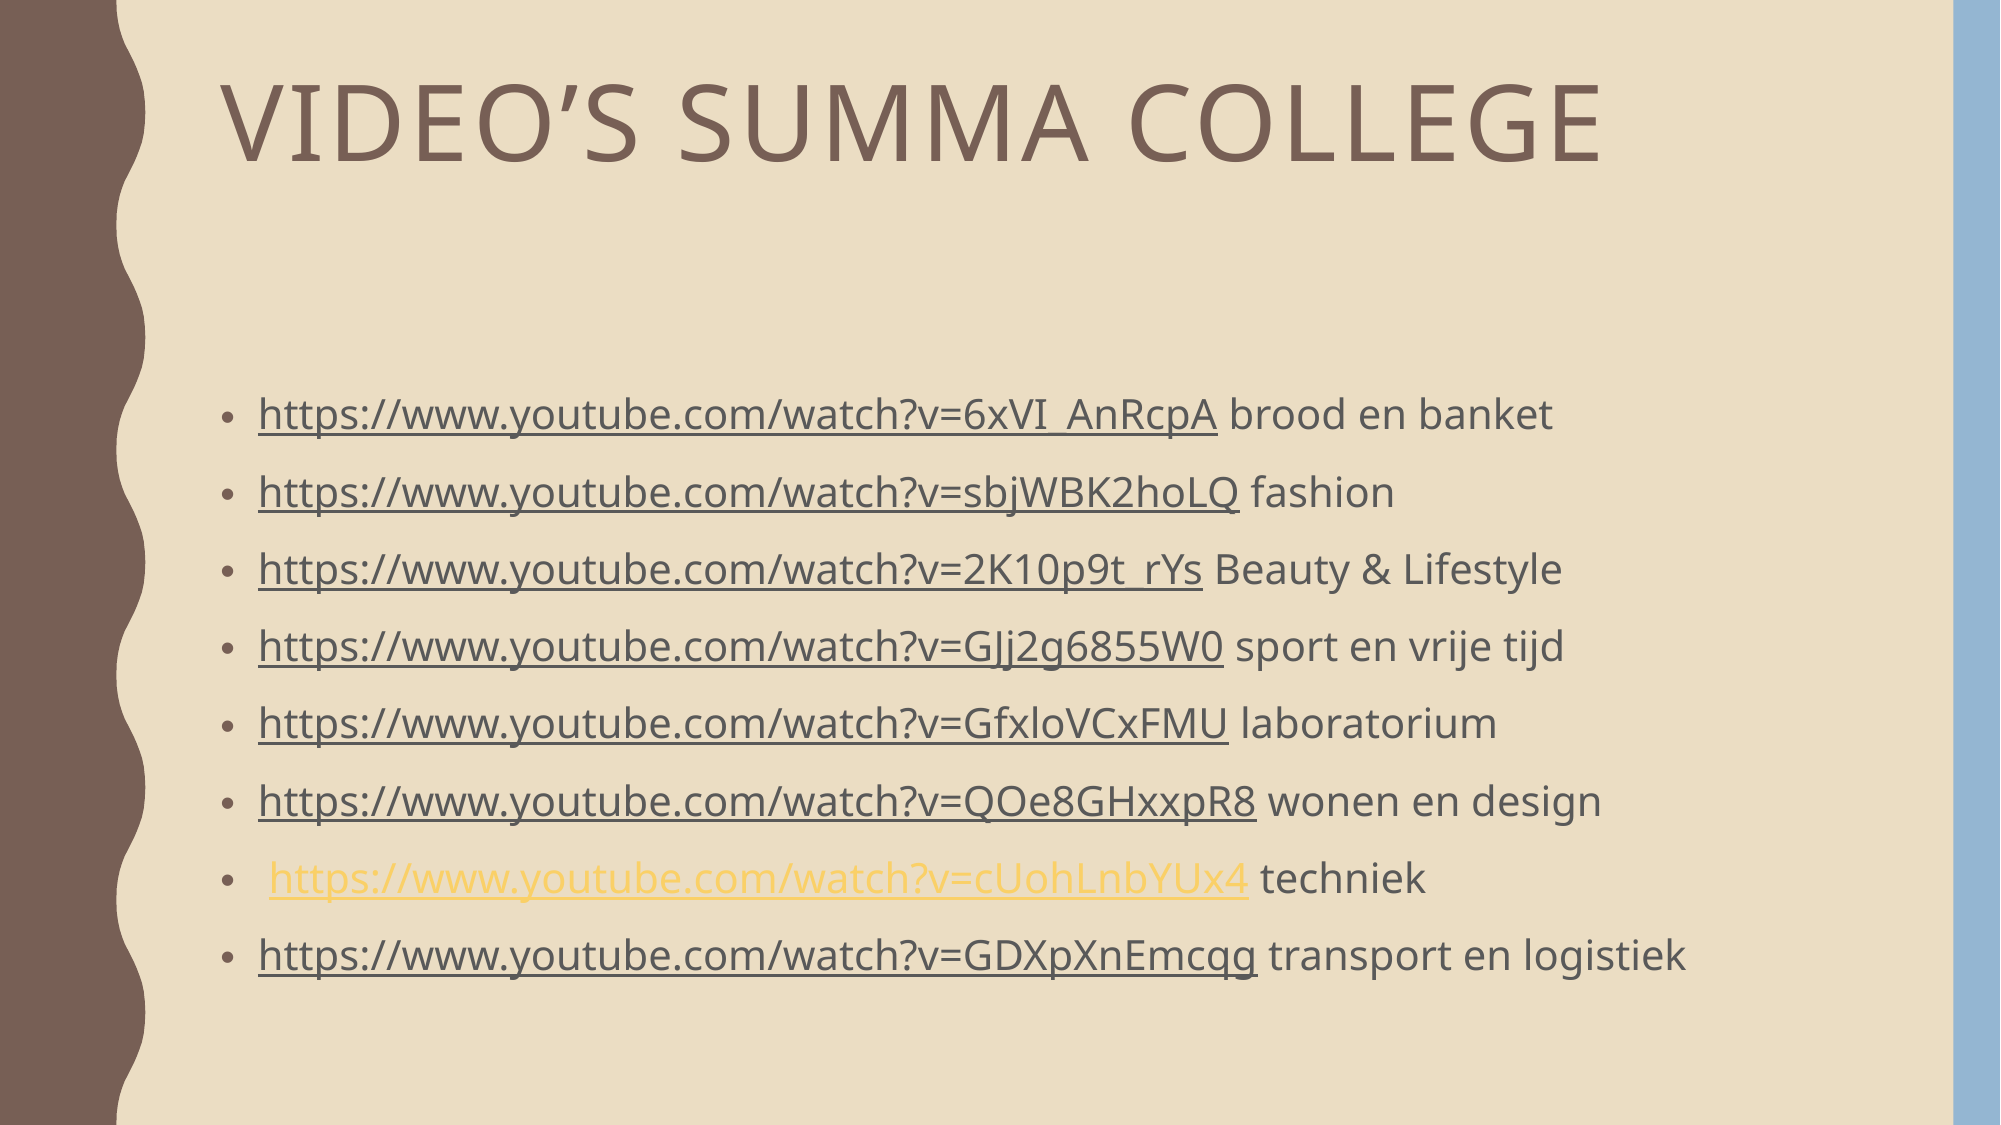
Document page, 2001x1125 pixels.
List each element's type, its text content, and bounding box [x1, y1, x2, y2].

title Video’s Summa college [205, 62, 1875, 308]
list https://www.youtube.com/watch?v=6xVI_AnRcpA brood en banket https://www.youtube.com/watch?v=sbjWBK2hoLQ fashion https://www.youtube.com/watch?v=2K10p9t_rYs Beauty & Lifestyle https://www.youtube.com/watch?v=GJj2g6855W0 sport en vrije tijd https://www.youtube.com/watch?v=GfxloVCxFMU laboratorium https://www.youtube.com/watch?v=QOe8GHxxpR8 wonen en design https://www.youtube.com/watch?v=cUohLnbYUx4 techniek https://www.youtube.com/watch?v=GDXpXnEmcqg transport en logistiek [205, 375, 1875, 965]
